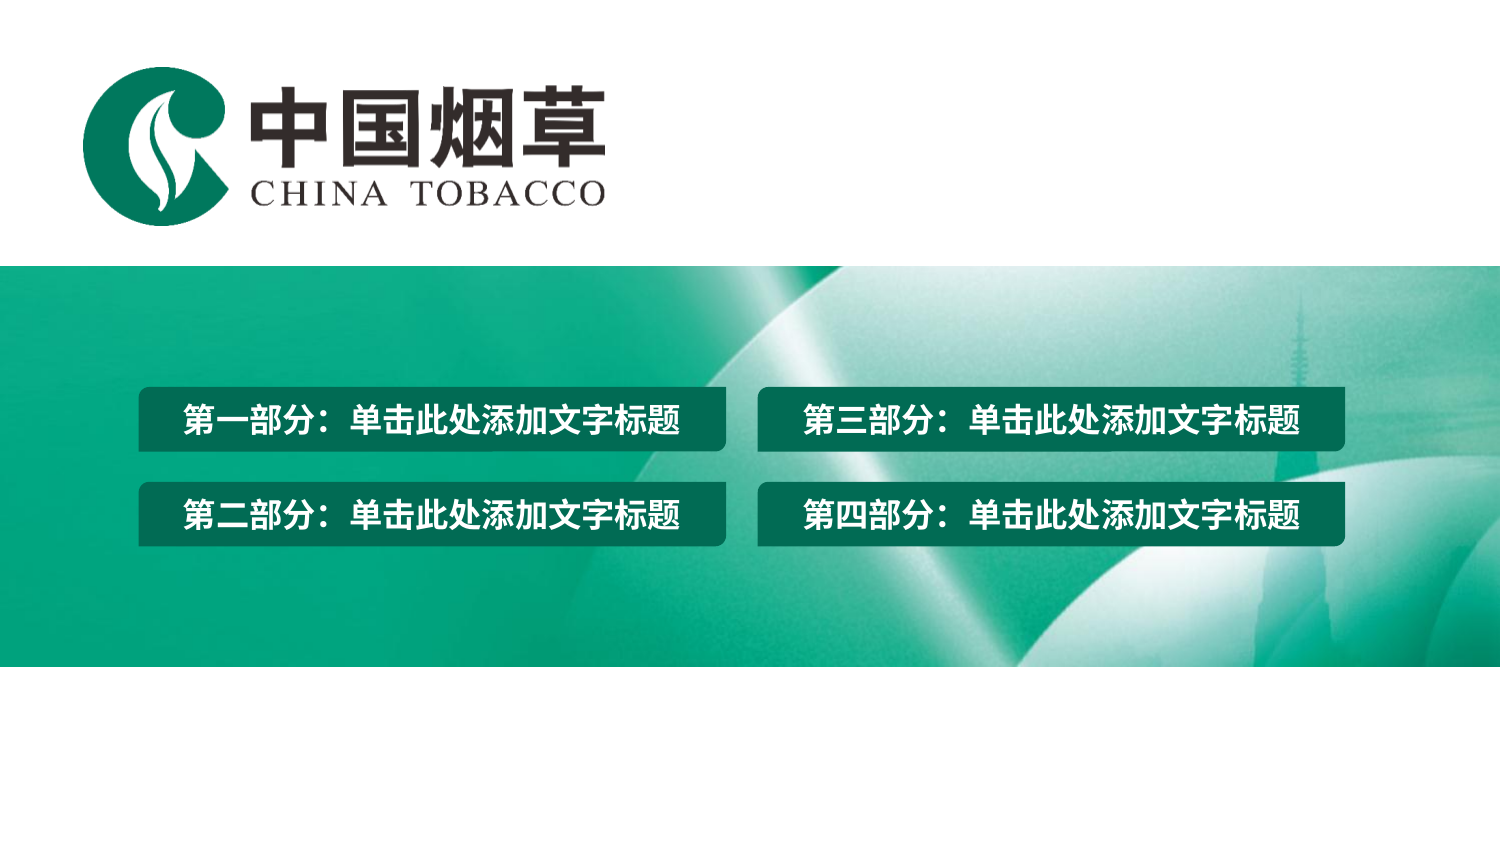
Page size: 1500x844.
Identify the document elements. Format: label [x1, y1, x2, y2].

picture [0, 266, 1500, 667]
picture [83, 67, 605, 226]
